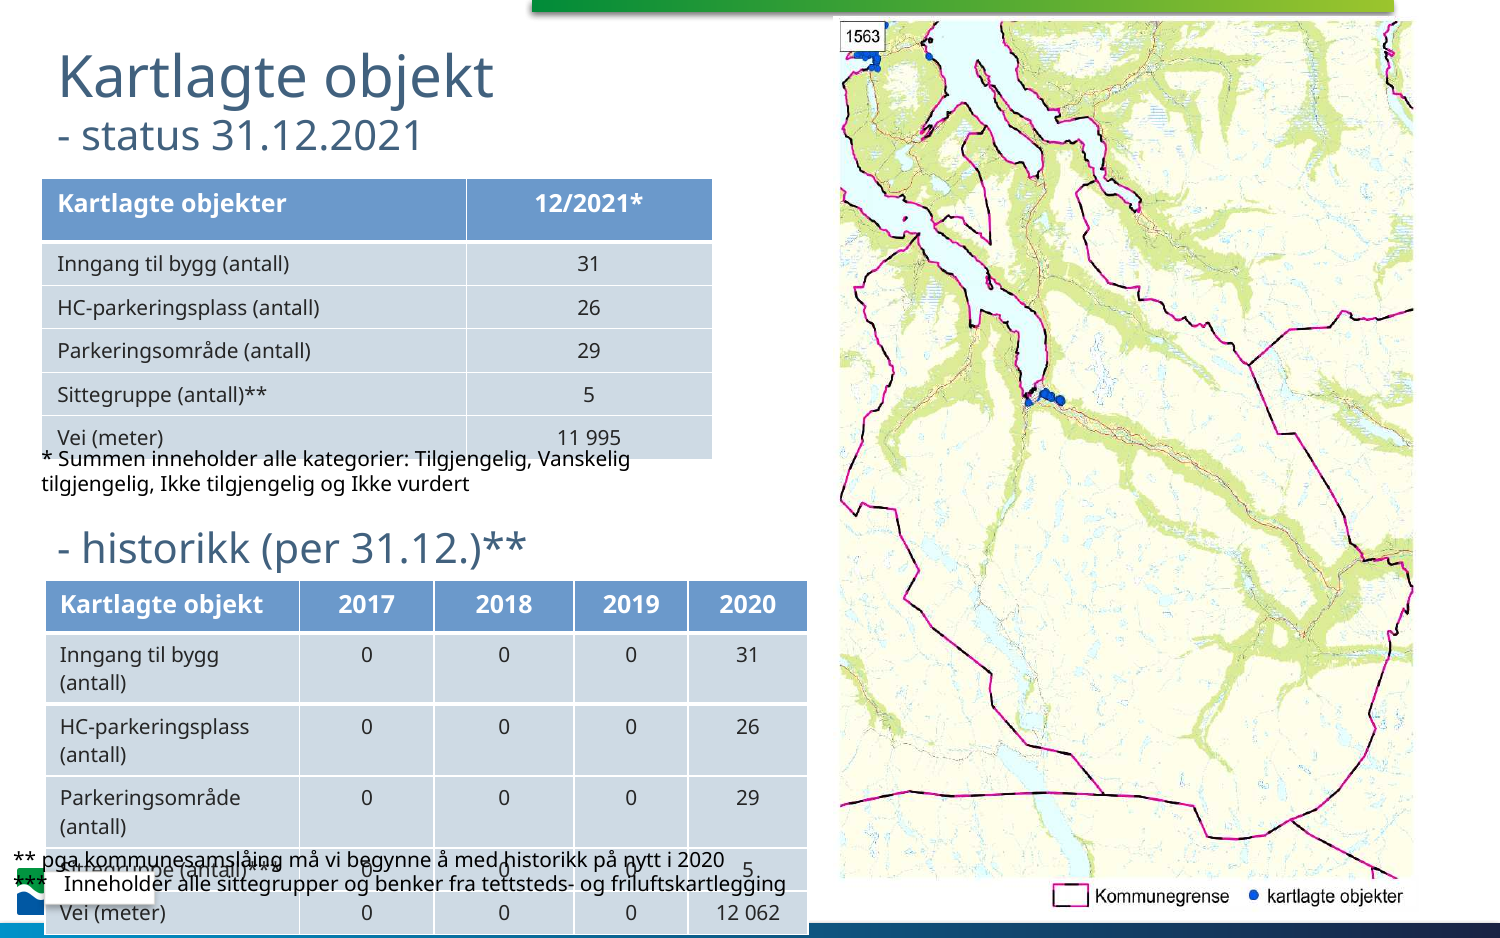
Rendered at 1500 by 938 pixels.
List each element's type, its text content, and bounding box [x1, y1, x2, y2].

picture [833, 16, 1419, 913]
table_cell Sittegruppe (antall)** [42, 373, 466, 415]
table_cell 29 [689, 777, 807, 847]
table_cell 5 [467, 373, 712, 415]
table_cell 31 [467, 244, 712, 285]
table_cell 11 995 [467, 416, 712, 459]
table_cell Vei (meter) [42, 416, 466, 438]
table_cell 5 [802, 849, 807, 890]
table_cell 0 [435, 904, 573, 934]
table_header 2017 [300, 581, 433, 631]
table_cell 0 [300, 706, 433, 775]
text_box - historikk (per 31.12.)** [42, 496, 828, 580]
table_cell 0 [300, 904, 433, 934]
table_header 2018 [435, 581, 573, 631]
table_header 12/2021* [467, 179, 712, 240]
table_header Kartlagte objekt [46, 581, 299, 631]
table_cell HC-parkeringsplass (antall) [46, 706, 299, 775]
table_cell Inngang til bygg (antall) [42, 244, 466, 285]
table_cell 0 [435, 635, 573, 702]
table_cell 0 [575, 777, 687, 838]
table_cell 0 [435, 706, 573, 775]
table_cell 0 [435, 777, 573, 838]
table_cell Parkeringsområde (antall) [42, 329, 466, 372]
table_cell 0 [300, 777, 433, 838]
table_cell 0 [575, 904, 687, 934]
table_cell Inngang til bygg (antall) [46, 635, 299, 702]
table_cell 31 [689, 635, 807, 702]
table_cell 29 [467, 329, 712, 372]
table_cell 26 [689, 706, 807, 775]
table_header Kartlagte objekter [42, 179, 466, 240]
text_box * Summen inneholder alle kategorier: Tilgjengelig, Vanskelig tilgjengelig, Ikke tilgjengelig og Ikke vurdert [26, 438, 711, 504]
text_box ** pga kommunesamslåing må vi begynne å med historikk på nytt i 2020 *** Inneholder alle sittegrupper og benker fra tettsteds- og friluftskartlegging [0, 838, 802, 904]
table_cell 0 [575, 635, 687, 702]
table_cell Vei (meter) [46, 904, 299, 934]
table_cell 12 062 [689, 892, 807, 934]
text_box Kartlagte objekt - status 31.12.2021 [42, 24, 828, 167]
table_header 2020 [689, 581, 807, 631]
table_cell Parkeringsområde (antall) [46, 777, 299, 838]
table_cell HC-parkeringsplass (antall) [42, 286, 466, 328]
table_header 2019 [575, 581, 687, 631]
table_cell 26 [467, 286, 712, 328]
table_cell 0 [300, 635, 433, 702]
table_cell 0 [575, 706, 687, 775]
